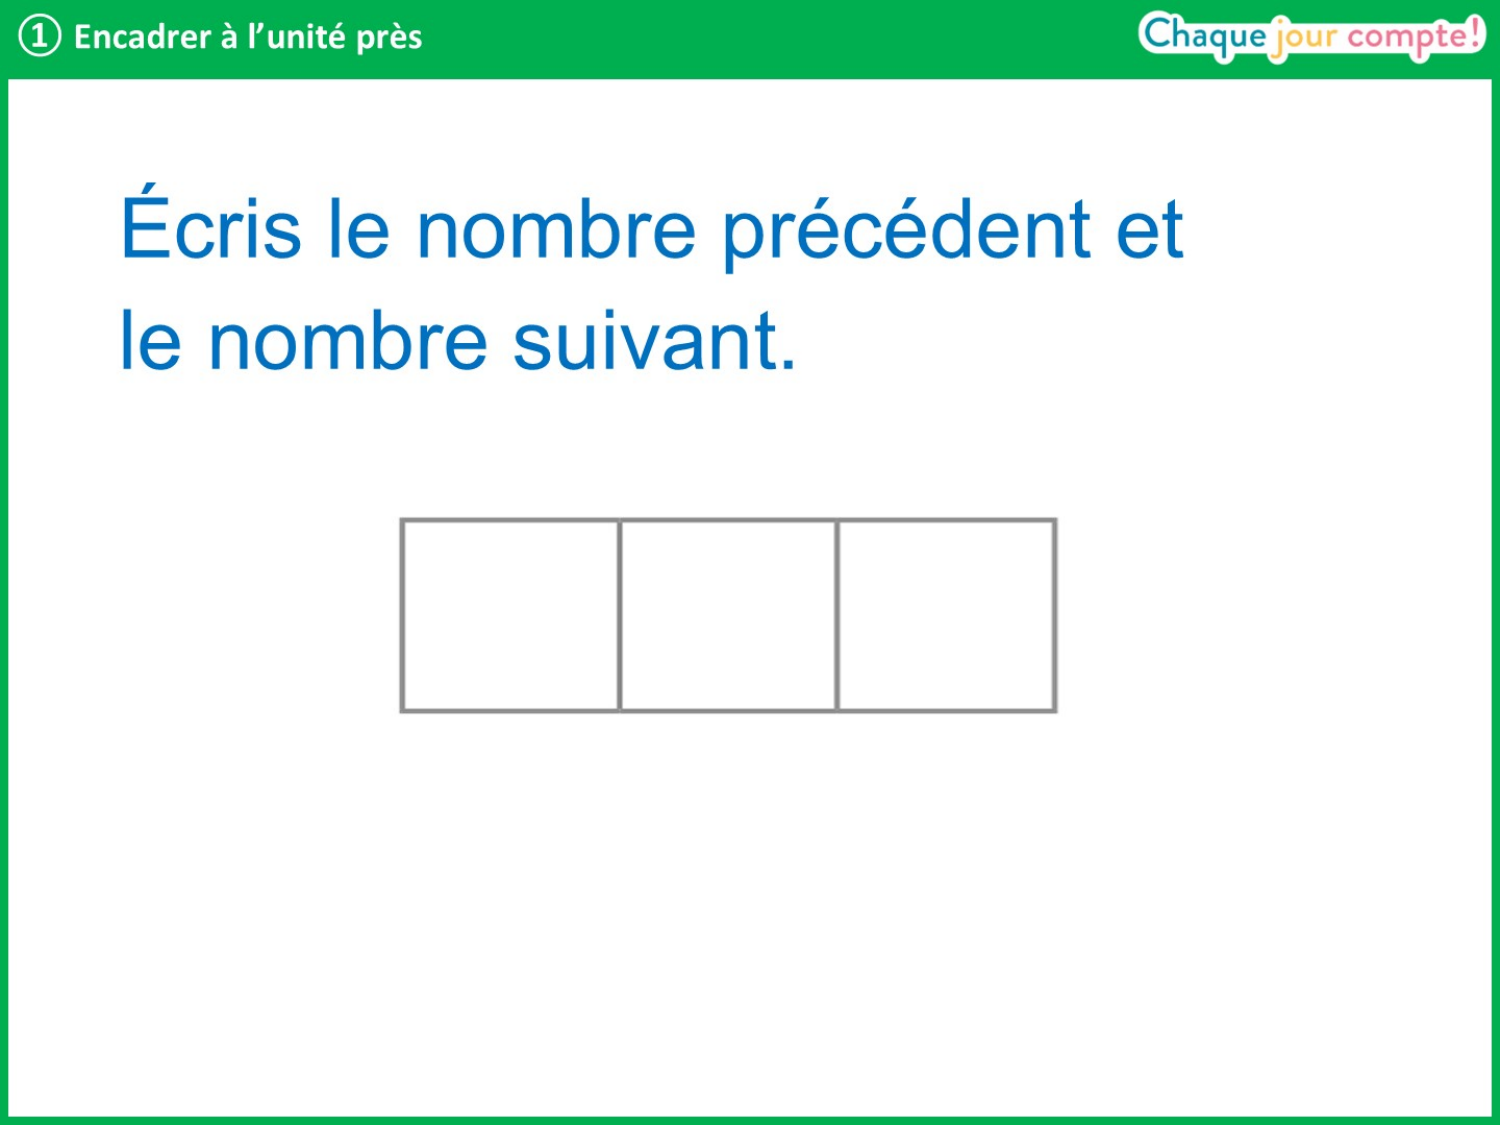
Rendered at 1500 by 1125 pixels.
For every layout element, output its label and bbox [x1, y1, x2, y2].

list [0, 0, 1500, 1125]
